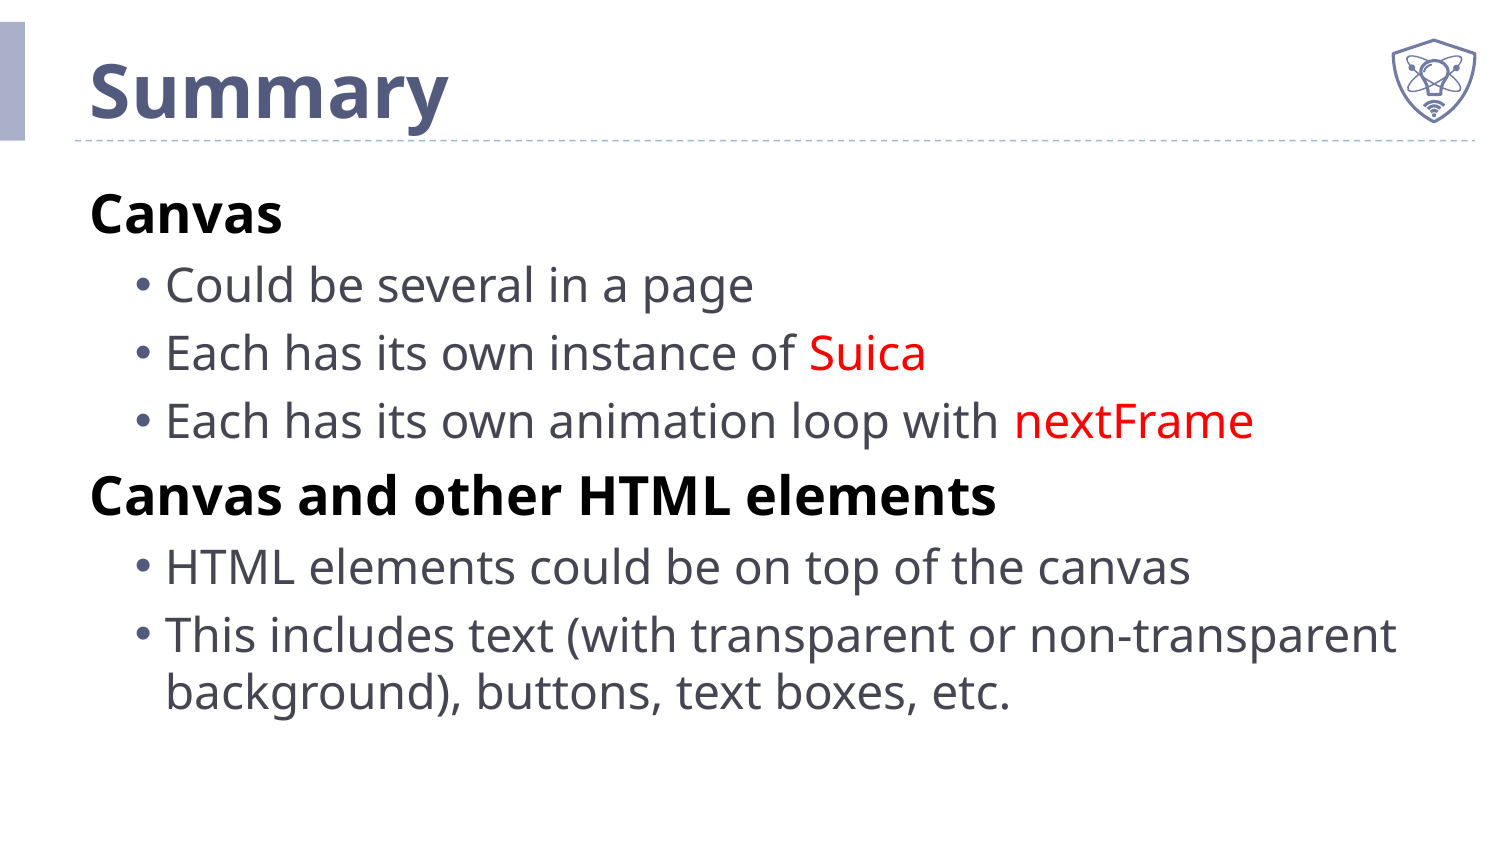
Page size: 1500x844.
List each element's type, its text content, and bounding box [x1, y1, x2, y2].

title Summary [75, 18, 1475, 141]
list Canvas Could be several in a page Each has its own instance of Suica Each has its own animation loop with nextFrame Canvas and other HTML elements HTML elements could be on top of the canvas This includes text (with transparent or non-transparent background), buttons, text boxes, etc. [75, 171, 1475, 835]
